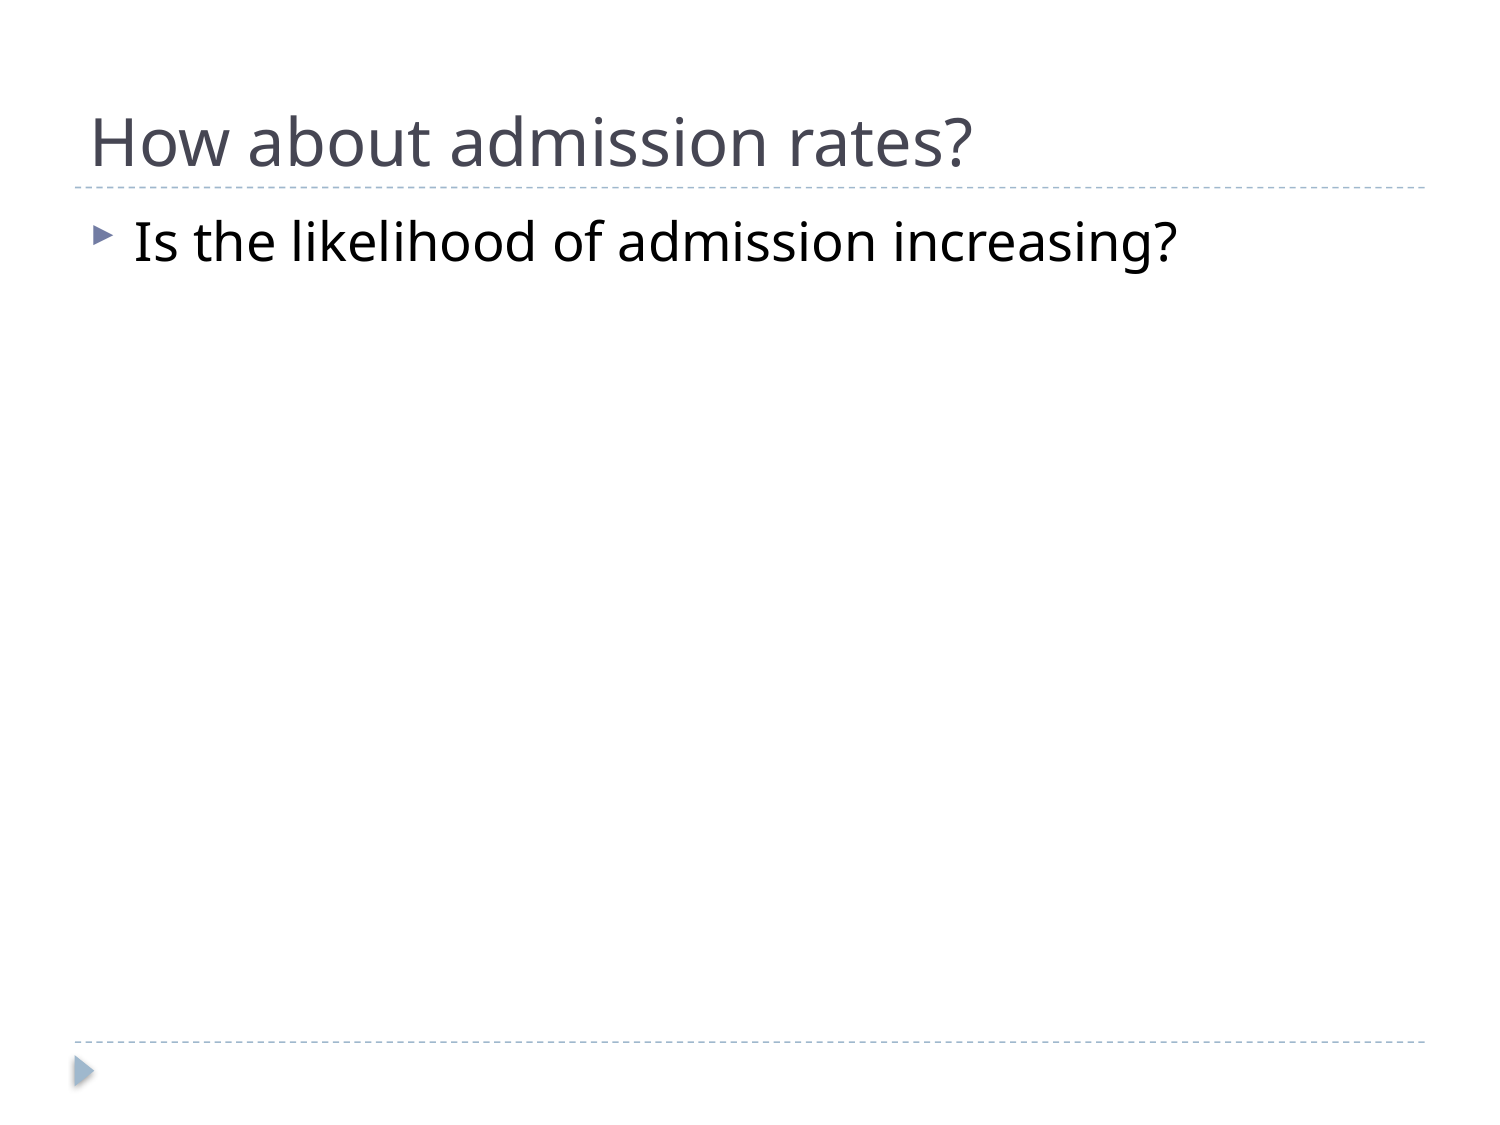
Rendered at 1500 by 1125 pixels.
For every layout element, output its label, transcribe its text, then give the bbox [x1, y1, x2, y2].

title How about admission rates? [75, 24, 1425, 188]
list Is the likelihood of admission increasing? [75, 200, 1425, 1010]
